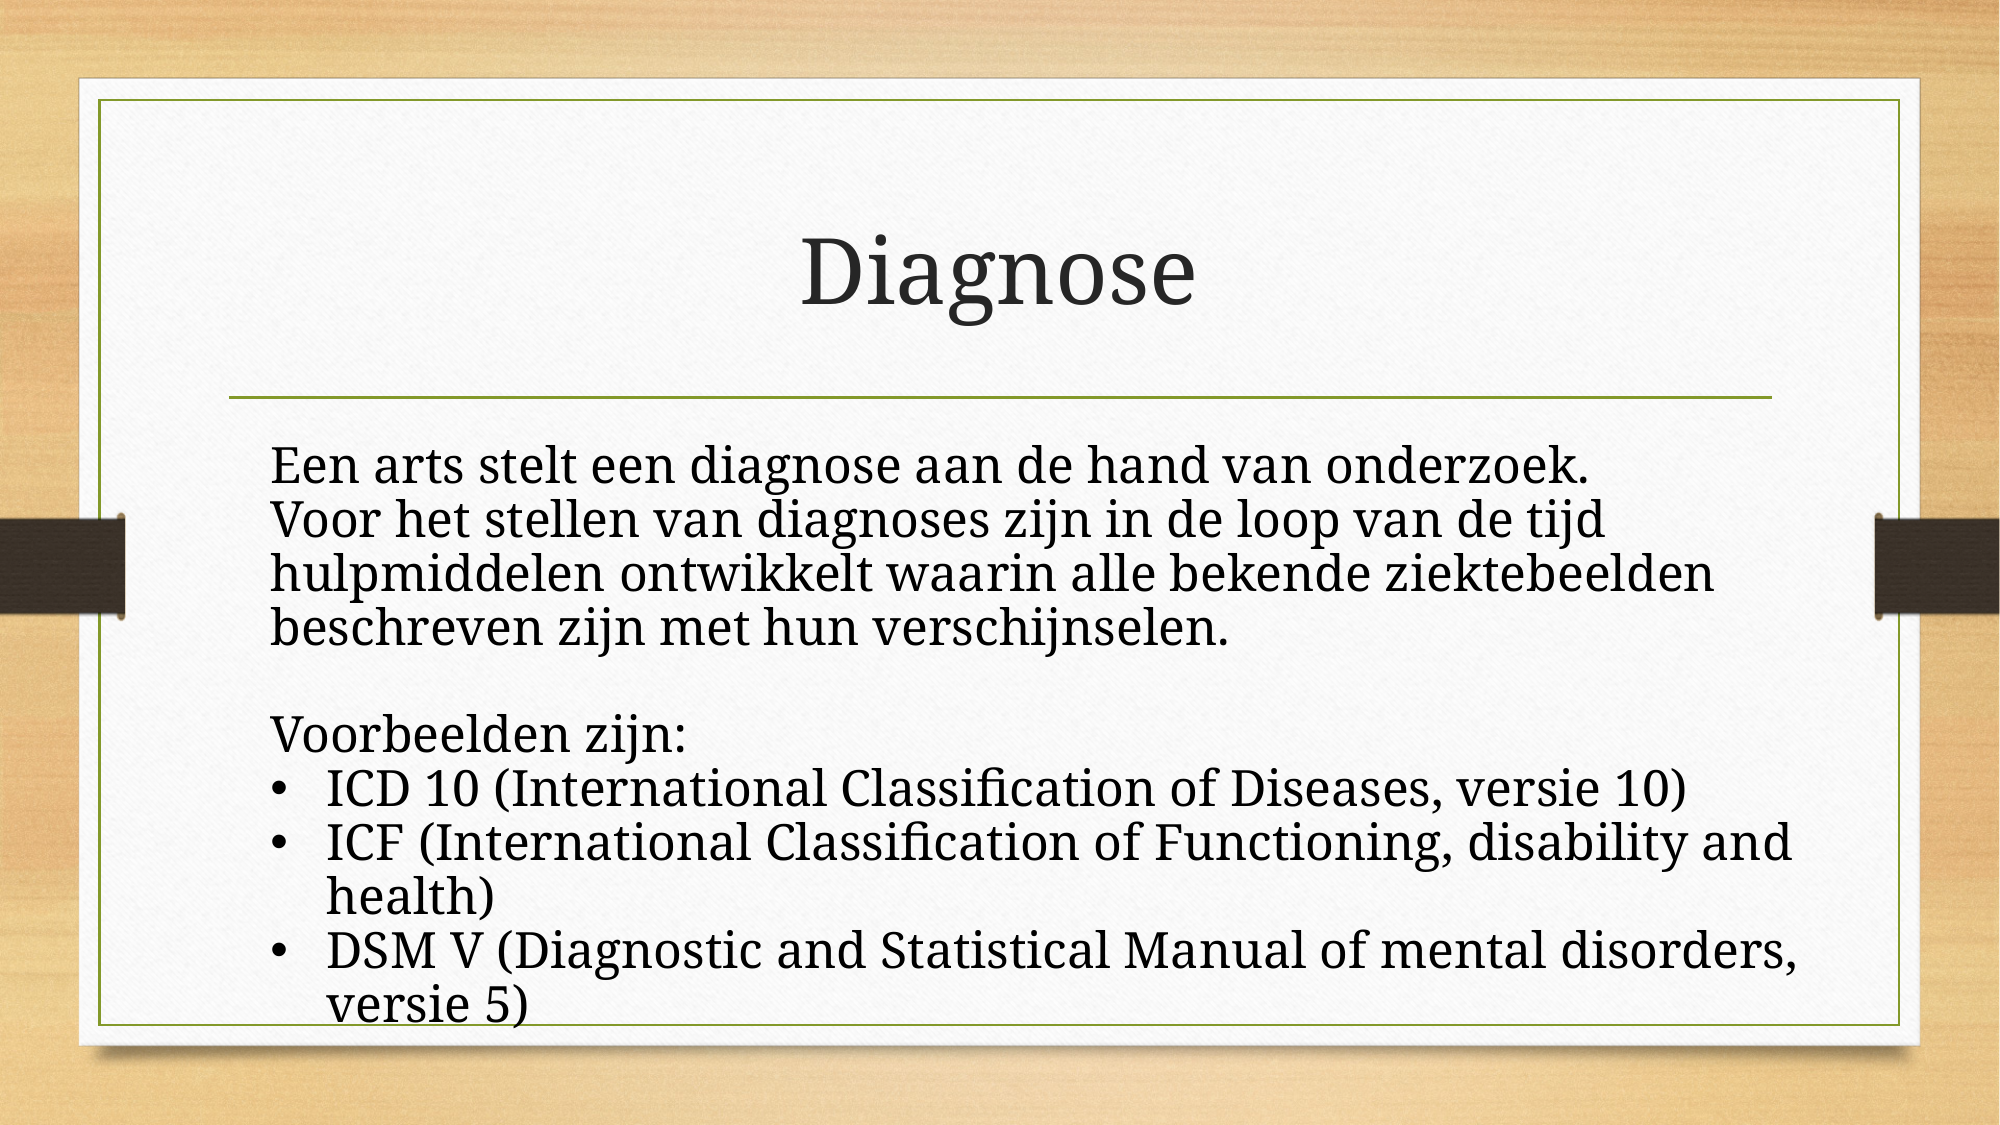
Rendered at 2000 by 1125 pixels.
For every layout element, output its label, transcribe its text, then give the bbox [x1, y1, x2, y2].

picture [0, 0, 2000, 1125]
title Diagnose [212, 161, 1787, 375]
text_box Een arts stelt een diagnose aan de hand van onderzoek. Voor het stellen van diagnoses zijn in de loop van de tijd hulpmiddelen ontwikkelt waarin alle bekende ziektebeelden beschreven zijn met hun verschijnselen. Voorbeelden zijn: ICD 10 (International Classification of Diseases, versie 10) ICF (International Classification of Functioning, disability and health) DSM V (Diagnostic and Statistical Manual of mental disorders, versie 5) [255, 432, 1815, 1041]
